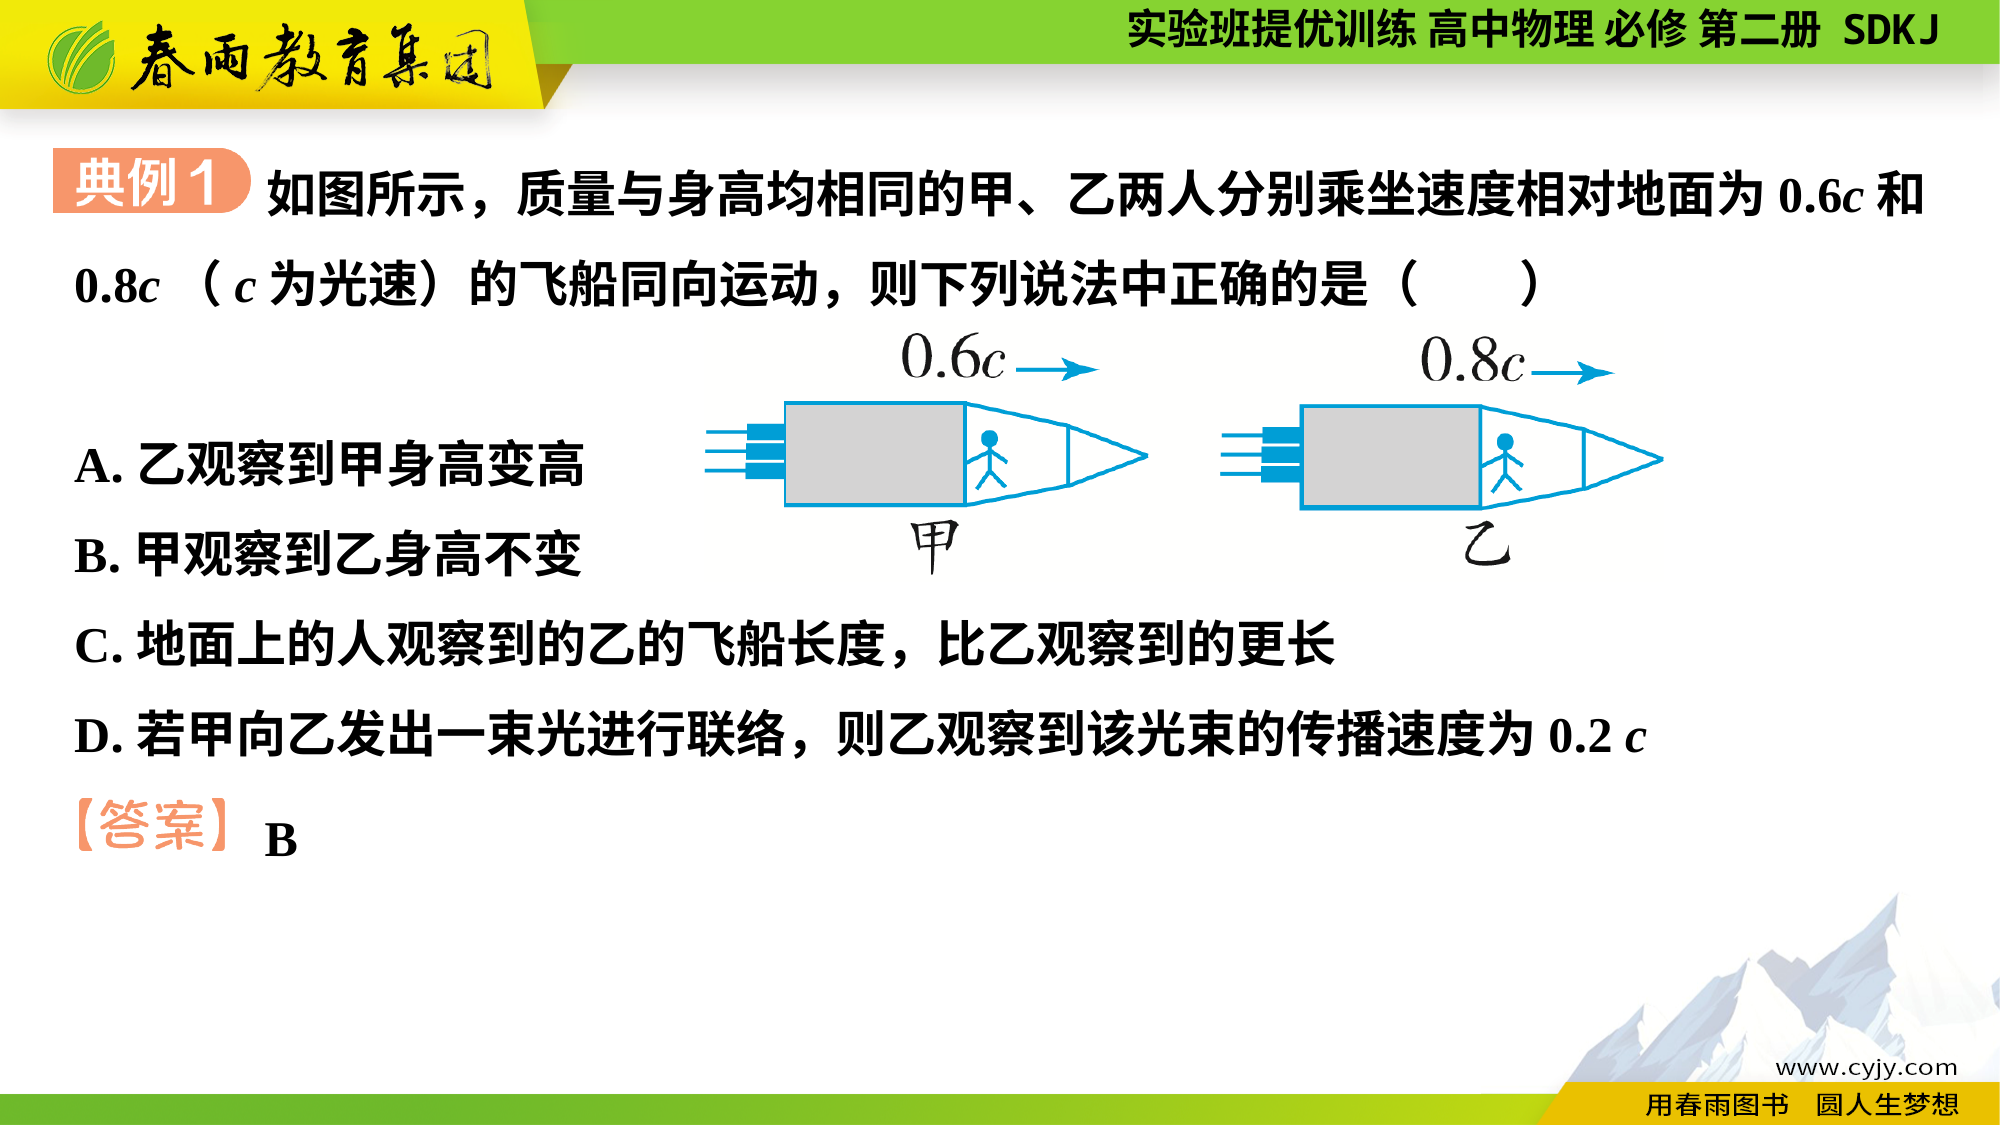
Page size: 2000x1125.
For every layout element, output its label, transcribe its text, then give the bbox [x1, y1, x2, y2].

picture [0, 0, 2000, 1125]
list 如图所示，质量与身高均相同的甲、乙两人分别乘坐速度相对地面为0.6c和0.8c（c为光速）的飞船同向运动，则下列说法中正确的是（ ） A.乙观察到甲身高变高 B.甲观察到乙身高不变 C.地面上的人观察到的乙的飞船长度，比乙观察到的更长 D.若甲向乙发出一束光进行联络，则乙观察到该光束的传播速度为0.2 c [59, 125, 1944, 777]
text_box B [249, 769, 313, 875]
